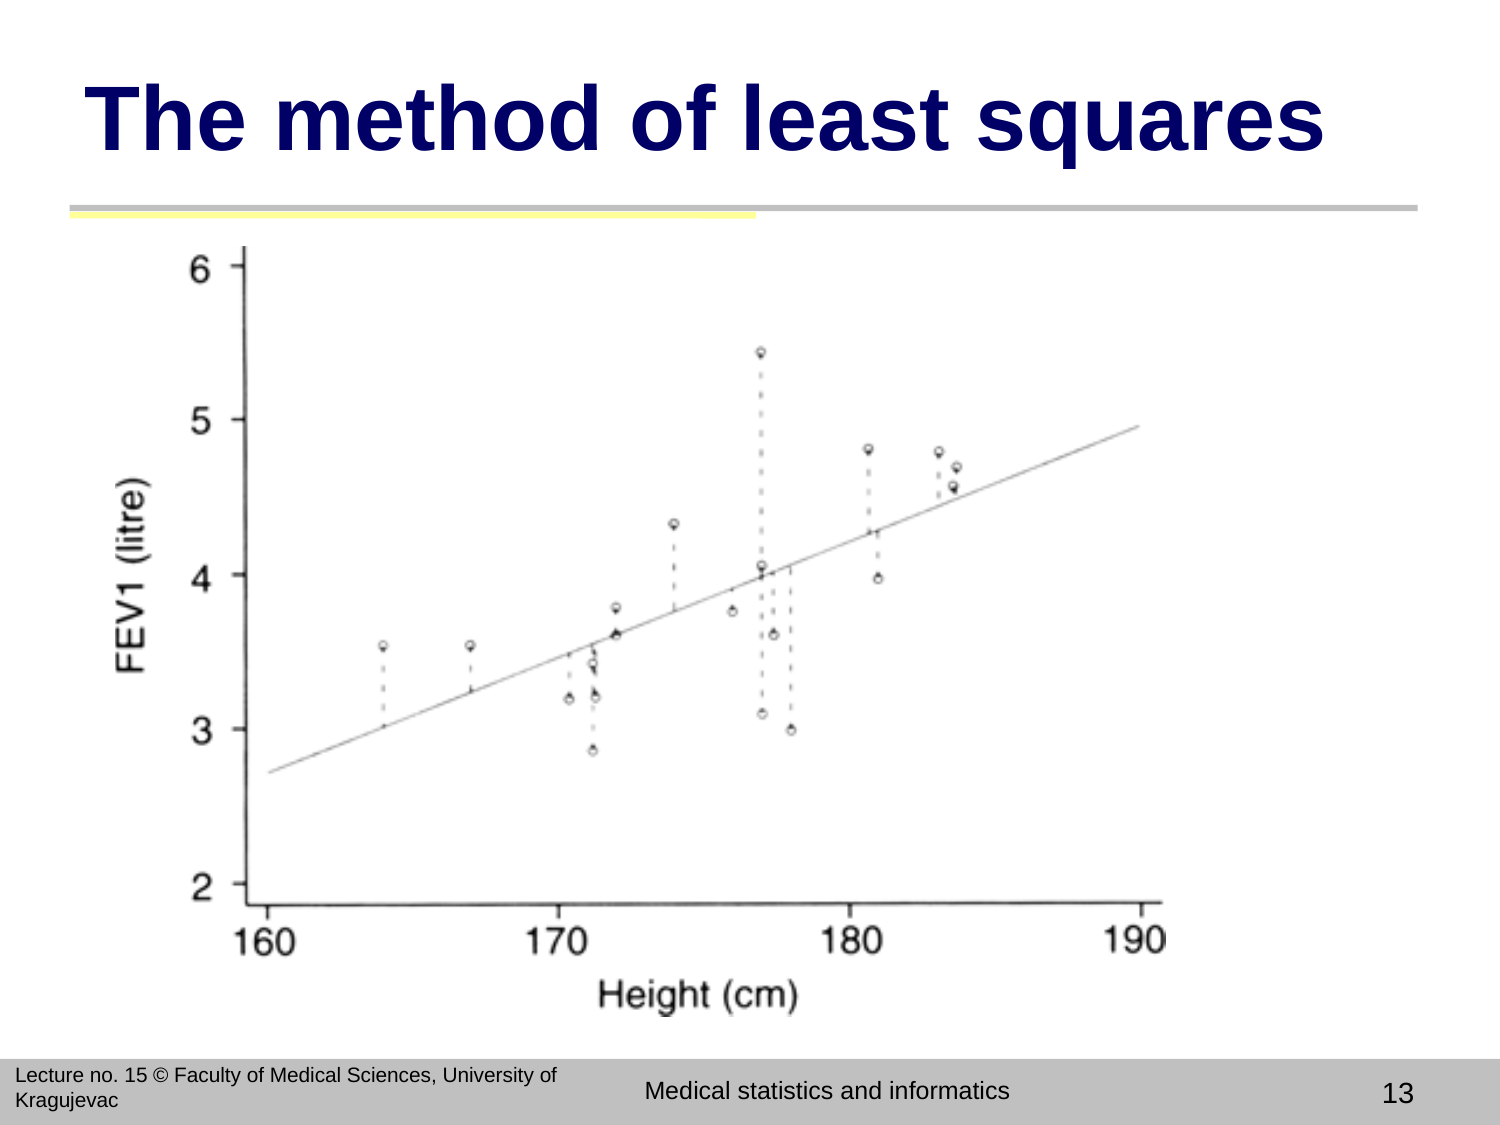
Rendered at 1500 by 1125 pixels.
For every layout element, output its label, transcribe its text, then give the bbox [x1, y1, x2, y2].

title The method of least squares [69, 19, 1426, 208]
picture [115, 246, 1166, 1017]
footer Medical statistics and informatics [512, 1066, 1144, 1125]
slide_number 13 [1164, 1066, 1430, 1125]
slide_number Lecture no. 15 © Faculty of Medical Sciences, University of Kragujevac [0, 1053, 616, 1108]
